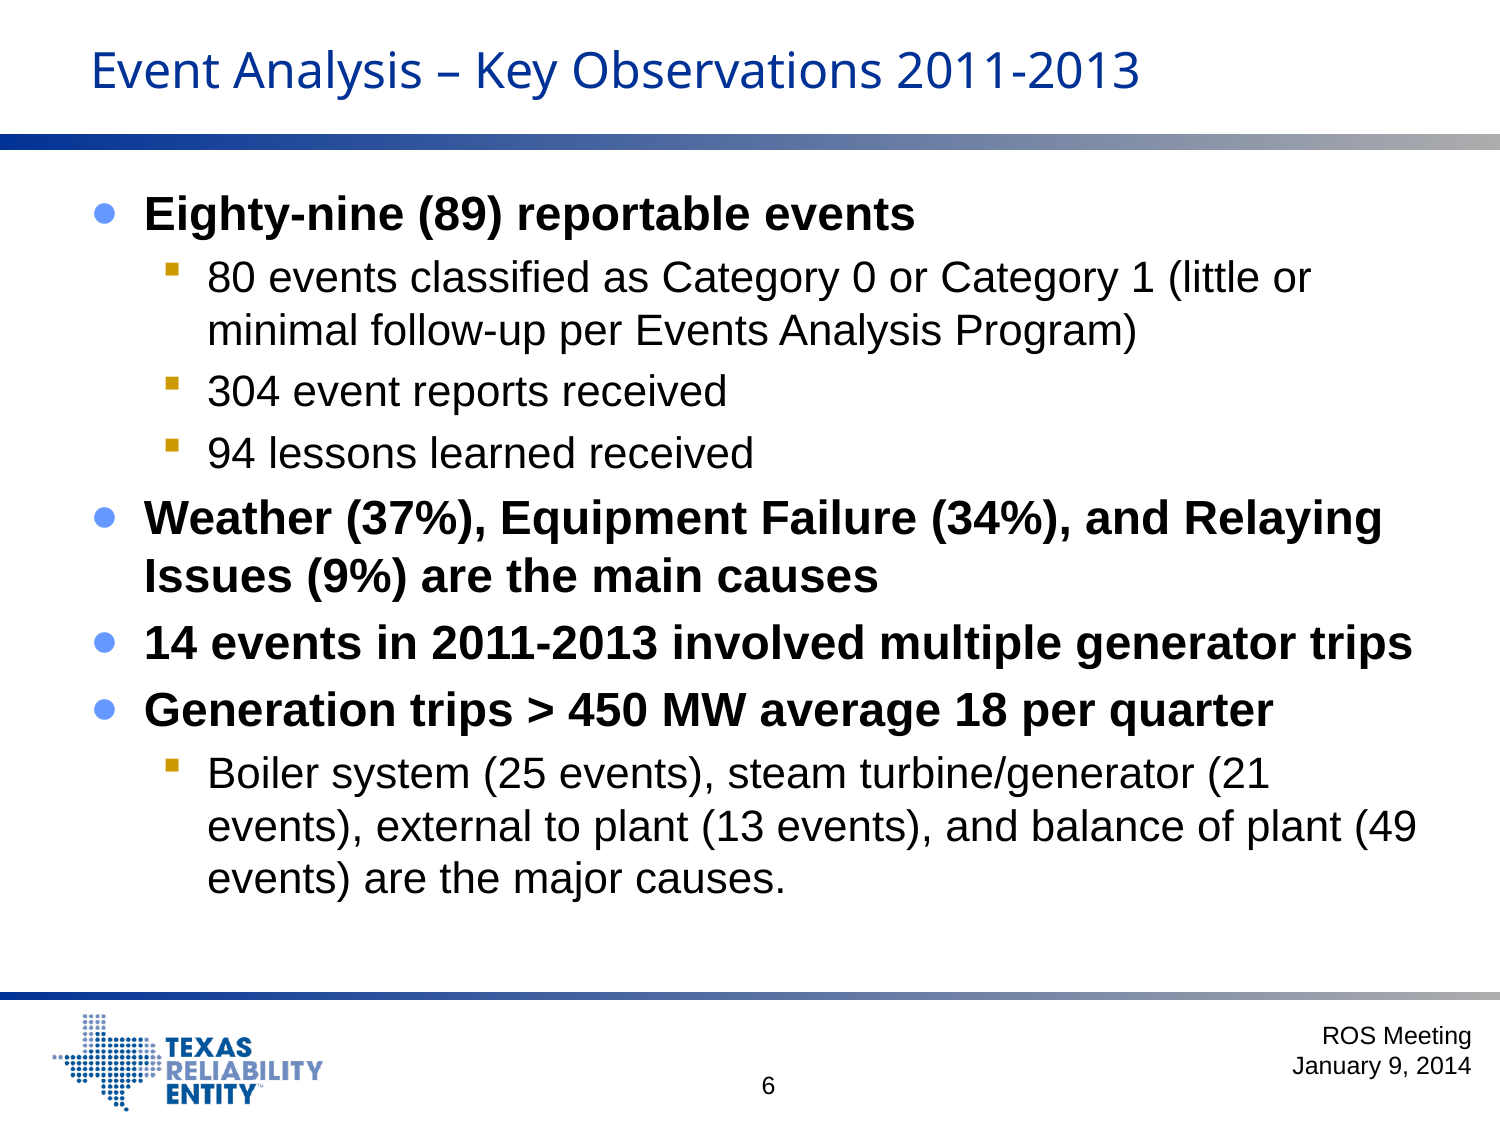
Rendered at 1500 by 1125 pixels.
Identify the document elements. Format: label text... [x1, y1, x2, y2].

picture [50, 1012, 325, 1113]
list Eighty-nine (89) reportable events 80 events classified as Category 0 or Category 1 (little or minimal follow-up per Events Analysis Program) 304 event reports received 94 lessons learned received Weather (37%), Equipment Failure (34%), and Relaying Issues (9%) are the main causes 14 events in 2011-2013 involved multiple generator trips Generation trips > 450 MW average 18 per quarter Boiler system (25 events), steam turbine/generator (21 events), external to plant (13 events), and balance of plant (49 events) are the major causes. [75, 174, 1438, 950]
footer ROS Meeting January 9, 2014 [812, 1012, 1488, 1101]
title Event Analysis – Key Observations 2011-2013 [75, 12, 1450, 125]
